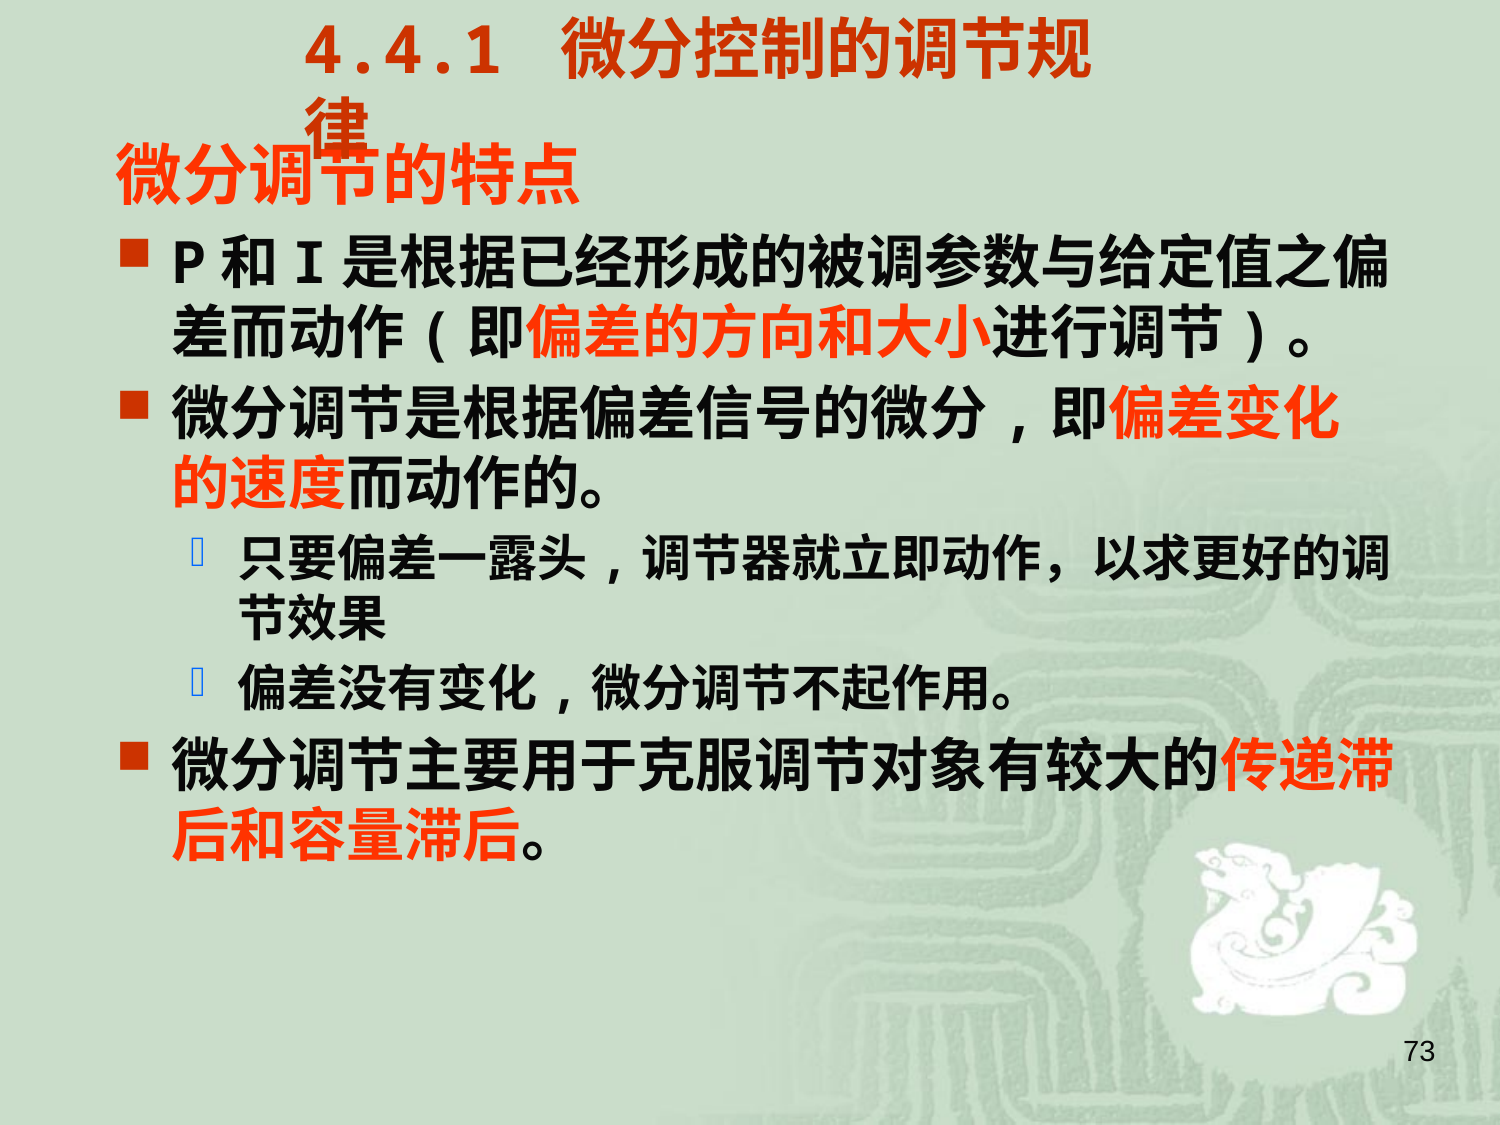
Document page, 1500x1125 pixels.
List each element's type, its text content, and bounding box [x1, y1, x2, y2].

text_box 4.4.1 微分控制的调节规律 [289, 0, 1176, 175]
list 微分调节的特点 P和I是根据已经形成的被调参数与给定值之偏差而动作(即偏差的方向和大小进行调节)。 微分调节是根据偏差信号的微分,即偏差变化的速度而动作的。 只要偏差一露头,调节器就立即动作，以求更好的调节效果 偏差没有变化,微分调节不起作用。 微分调节主要用于克服调节对象有较大的传递滞后和容量滞后。 [100, 125, 1412, 1035]
picture [0, 0, 1500, 1125]
slide_number 73 [1074, 1024, 1451, 1103]
